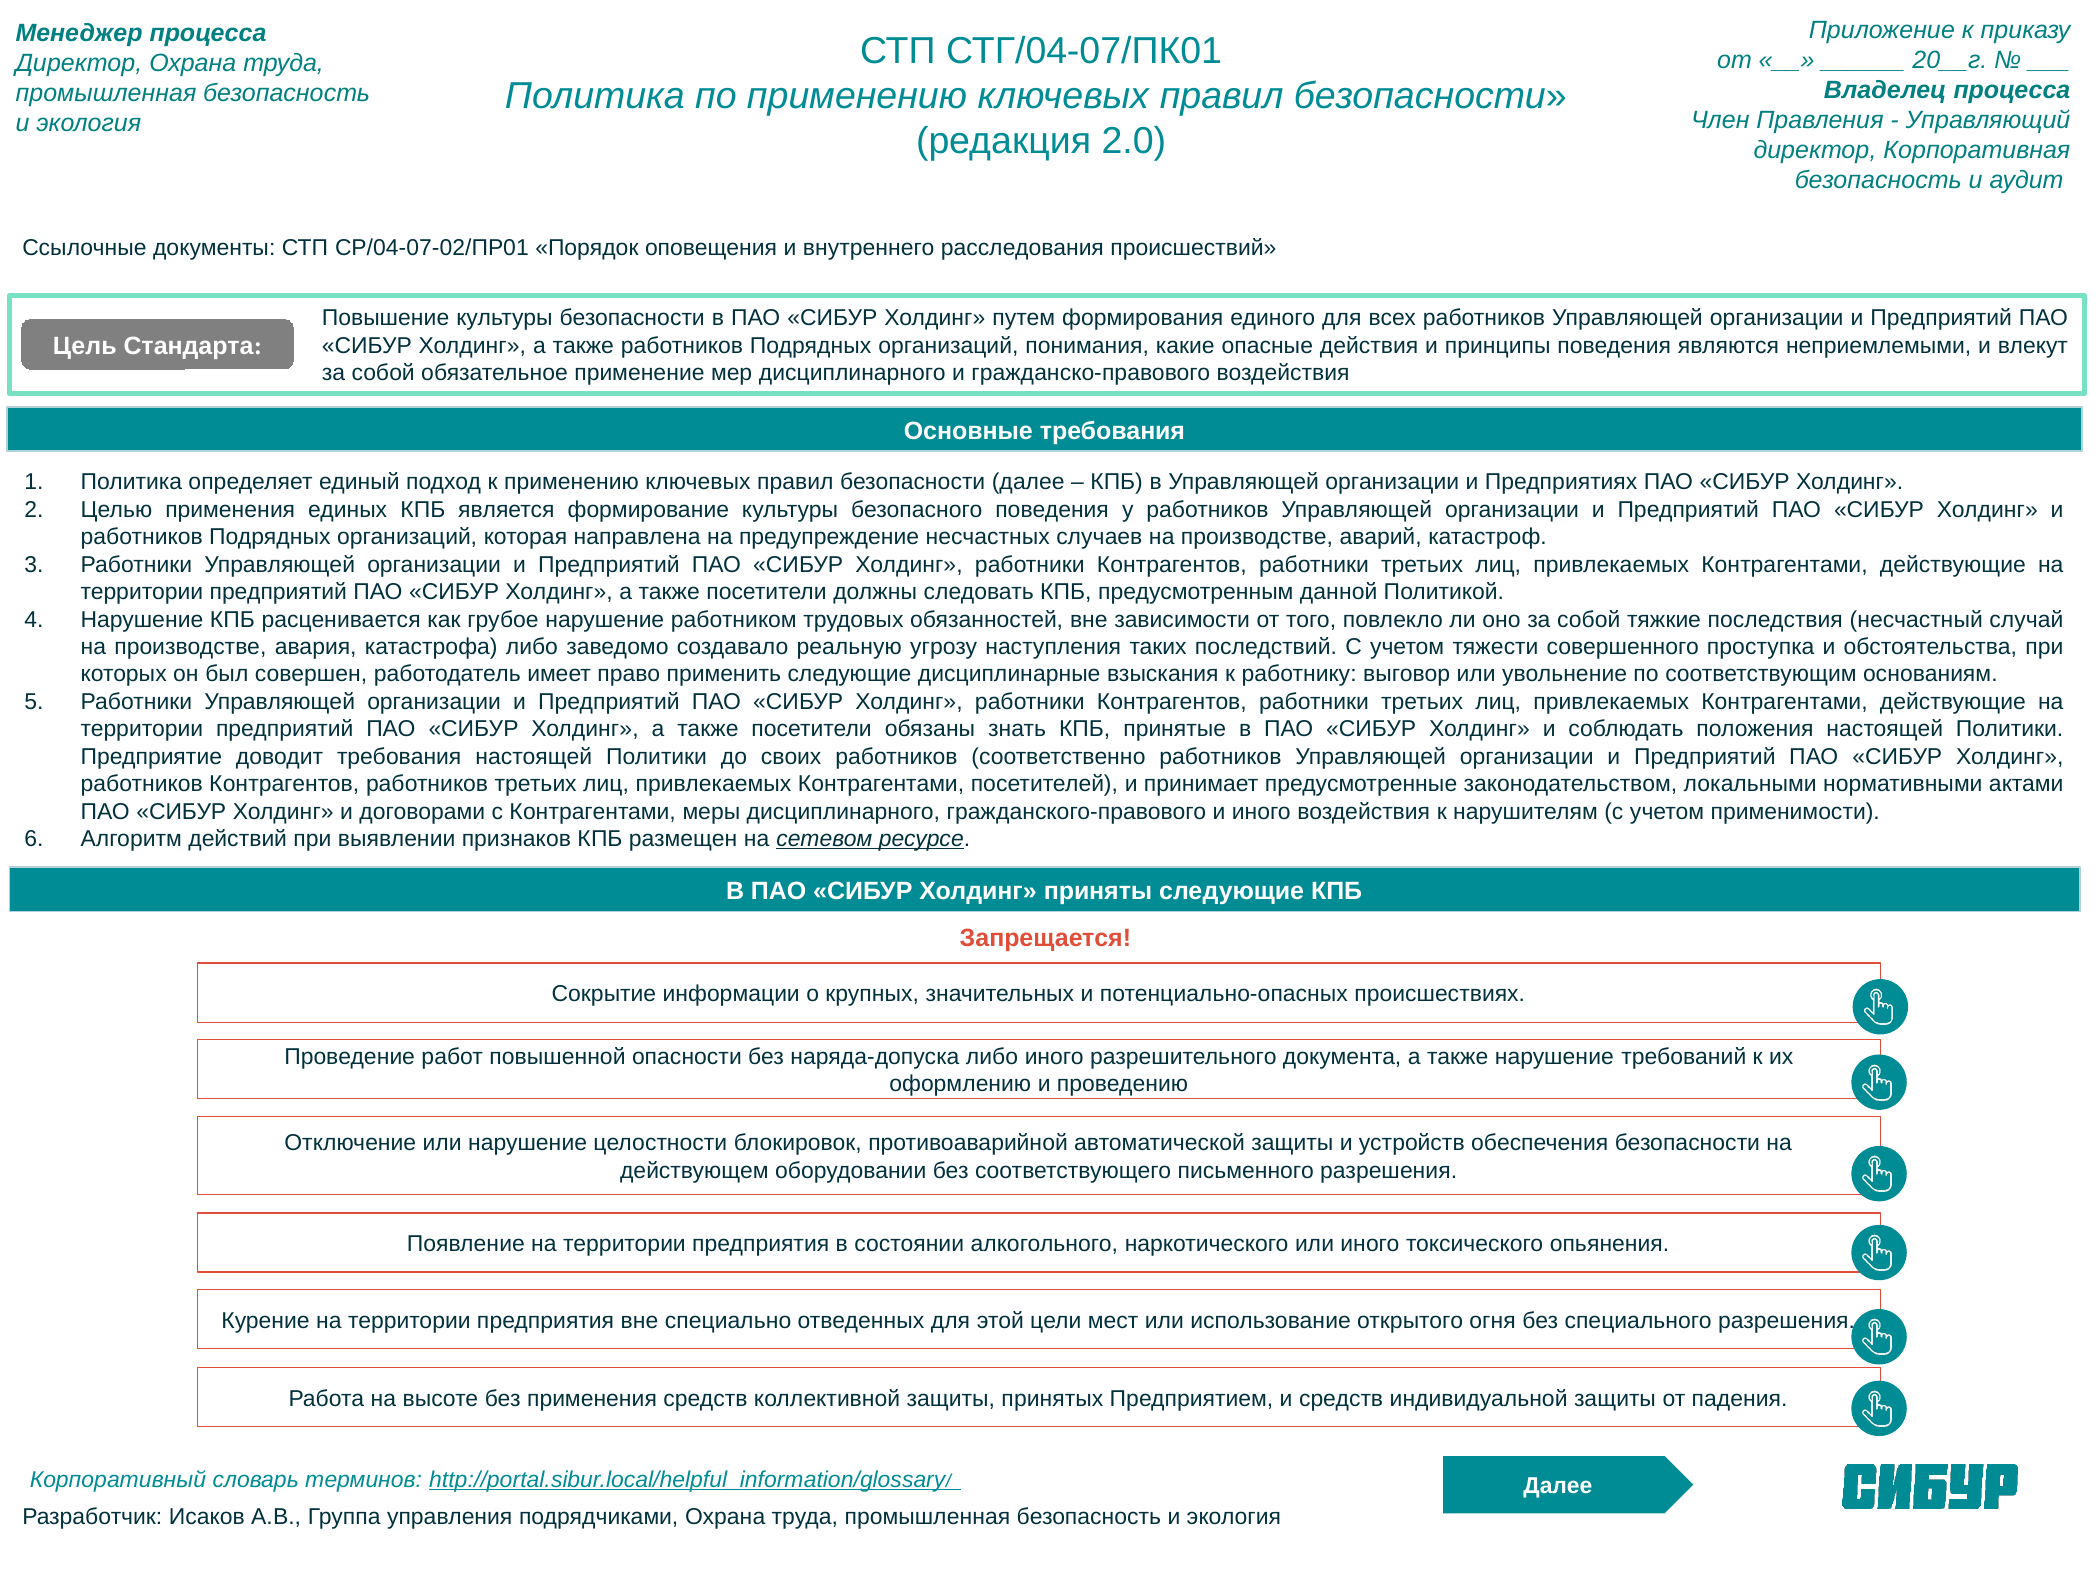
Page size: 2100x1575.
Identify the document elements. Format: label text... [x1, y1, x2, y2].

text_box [1854, 1227, 1904, 1278]
text_box Основные требования [7, 406, 2083, 452]
text_box Приложение к приказу от «__» ______ 20__г. № ___ Владелец процесса Член Правления - Управляющий директор, Корпоративная безопасность и аудит [1554, 0, 2098, 207]
text_box [9, 295, 2085, 394]
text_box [1854, 1148, 1904, 1199]
text_box В ПАО «СИБУР Холдинг» приняты следующие КПБ [9, 866, 2080, 912]
text_box Проведение работ повышенной опасности без наряда-допуска либо иного разрешительного документа, а также нарушение требований к их оформлению и проведению [197, 1039, 1881, 1099]
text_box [1854, 1057, 1904, 1107]
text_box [1855, 981, 1906, 1032]
text_box Далее [1442, 1455, 1695, 1515]
text_box Политика определяет единый подход к применению ключевых правил безопасности (далее – КПБ) в Управляющей организации и Предприятиях ПАО «СИБУР Холдинг». Целью применения единых КПБ является формирование культуры безопасного поведения у работников Управляющей организации и Предприятий ПАО «СИБУР Холдинг» и работников Подрядных организаций, которая направлена на предупреждение несчастных случаев на производстве, аварий, катастроф. Работники Управляющей организации и Предприятий ПАО «СИБУР Холдинг», работники Контрагентов, работники третьих лиц, привлекаемых Контрагентами, действующие на территории предприятий ПАО «СИБУР Холдинг», а также посетители должны следовать КПБ, предусмотренным данной Политикой. Нарушение КПБ расценивается как грубое нарушение работником трудовых обязанностей, вне зависимости от того, повлекло ли оно за собой тяжкие последствия (несчастный случай на производстве, авария, катастрофа) либо заведомо создавало реальную угрозу наступления таких последствий. С учетом тяжести совершенного проступка и обстоятельства, при которых он был совершен, работодатель имеет право применить следующие дисциплинарные взыскания к работнику: выговор или увольнение по соответствующим основаниям. Работники Управляющей организации и Предприятий ПАО «СИБУР Холдинг», работники Контрагентов, работники третьих лиц, привлекаемых Контрагентами, действующие на территории предприятий ПАО «СИБУР Холдинг», а также посетители обязаны знать КПБ, принятые в ПАО «СИБУР Холдинг» и соблюдать положения настоящей Политики. Предприятие доводит требования настоящей Политики до своих работников (соответственно работников Управляющей организации и Предприятий ПАО «СИБУР Холдинг», работников Контрагентов, работников третьих лиц, привлекаемых Контрагентами, посетителей), и принимает предусмотренные законодательством, локальными нормативными актами ПАО «СИБУР Холдинг» и договорами с Контрагентами, меры дисциплинарного, гражданского-правового и иного воздействия к нарушителям (с учетом применимости). Алгоритм действий при выявлении признаков КПБ размещен на сетевом ресурсе. [9, 459, 2080, 866]
text_box Корпоративный словарь терминов: http://portal.sibur.local/helpful_information/glossary/ [3, 1451, 989, 1506]
text_box Ссылочные документы: СТП СР/04-07-02/ПР01 «Порядок оповещения и внутреннего расследования происшествий» [2, 222, 2100, 271]
text_box Сокрытие информации о крупных, значительных и потенциально-опасных происшествиях. [197, 962, 1881, 1023]
text_box Появление на территории предприятия в состоянии алкогольного, наркотического или иного токсического опьянения. [197, 1212, 1881, 1272]
text_box Отключение или нарушение целостности блокировок, противоаварийной автоматической защиты и устройств обеспечения безопасности на действующем оборудовании без соответствующего письменного разрешения. [197, 1116, 1881, 1195]
text_box Менеджер процесса Директор, Охрана труда, промышленная безопасность и экология [0, 0, 580, 186]
text_box Работа на высоте без применения средств коллективной защиты, принятых Предприятием, и средств индивидуальной защиты от падения. [197, 1367, 1881, 1427]
text_box Курение на территории предприятия вне специально отведенных для этой цели мест или использование открытого огня без специального разрешения. [197, 1289, 1881, 1349]
text_box Запрещается! [0, 914, 2096, 959]
text_box Разработчик: Исаков А.В., Группа управления подрядчиками, Охрана труда, промышленная безопасность и экология [2, 1491, 1323, 1539]
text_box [1854, 1383, 1904, 1434]
picture [1842, 1464, 2018, 1509]
text_box СТП СТГ/04-07/ПК01 Политика по применению ключевых правил безопасности» (редакция 2.0) [580, 12, 1554, 175]
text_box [1854, 1311, 1904, 1362]
